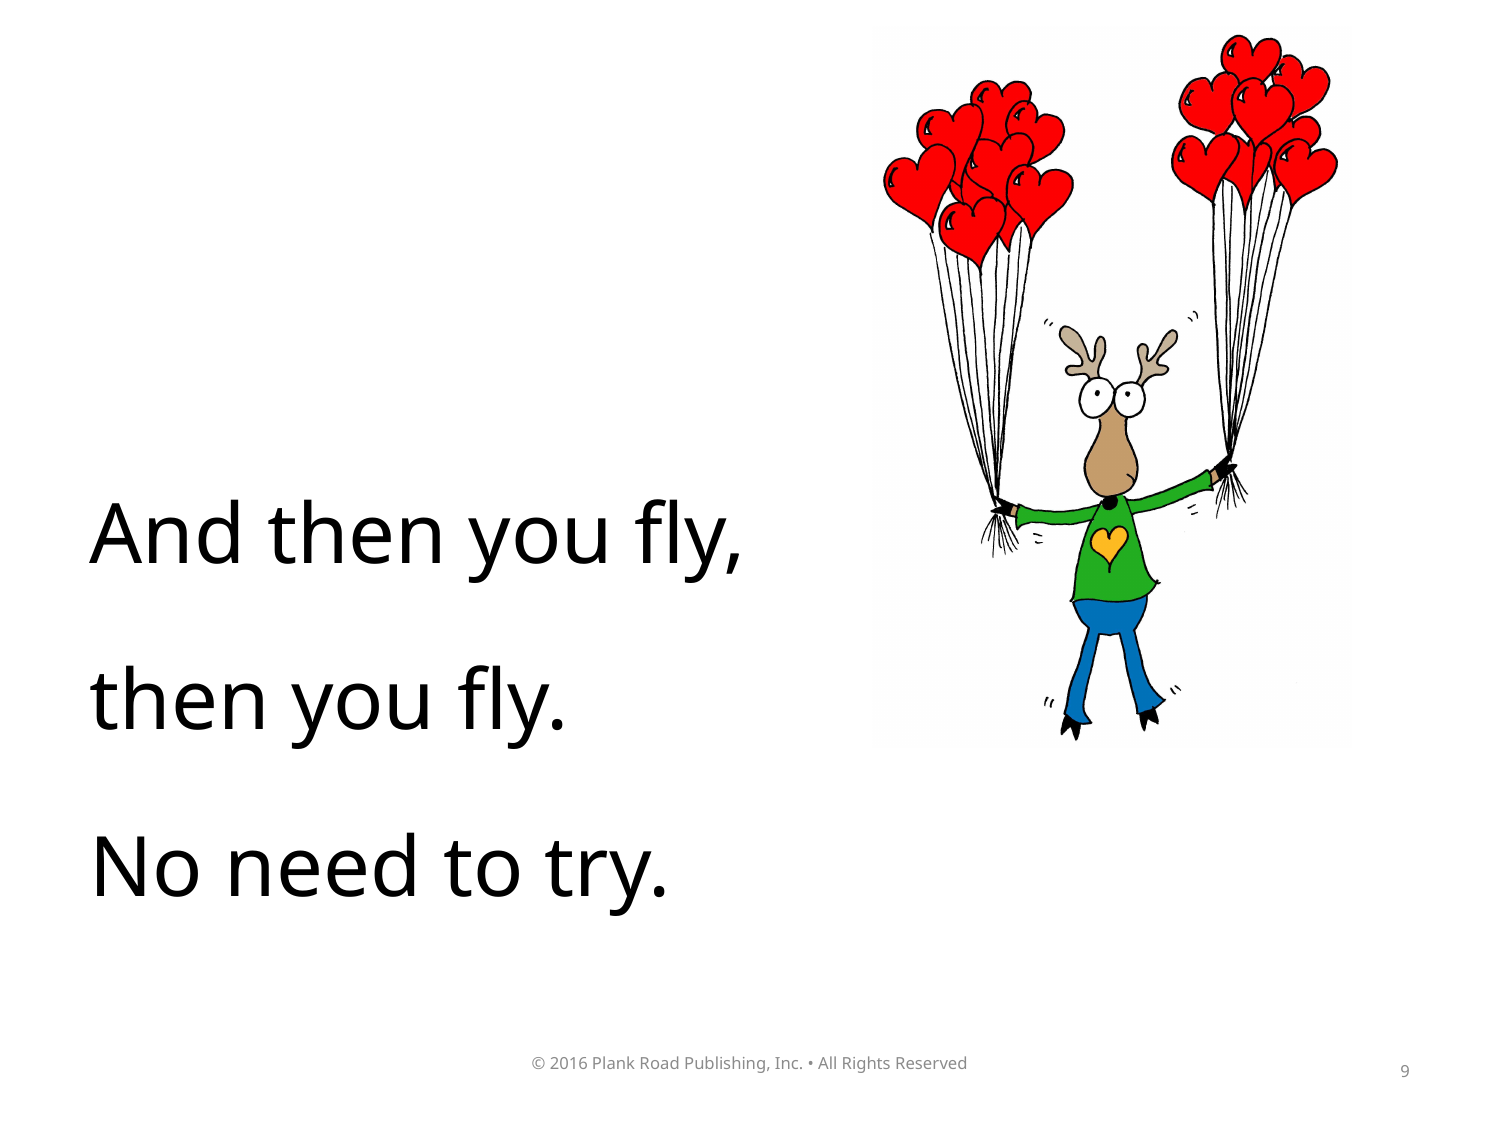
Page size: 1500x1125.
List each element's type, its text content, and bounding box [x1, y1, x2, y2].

list And then you fly, then you fly. No need to try. [75, 422, 1425, 1014]
picture [872, 26, 1352, 748]
slide_number 9 [1074, 1042, 1425, 1103]
